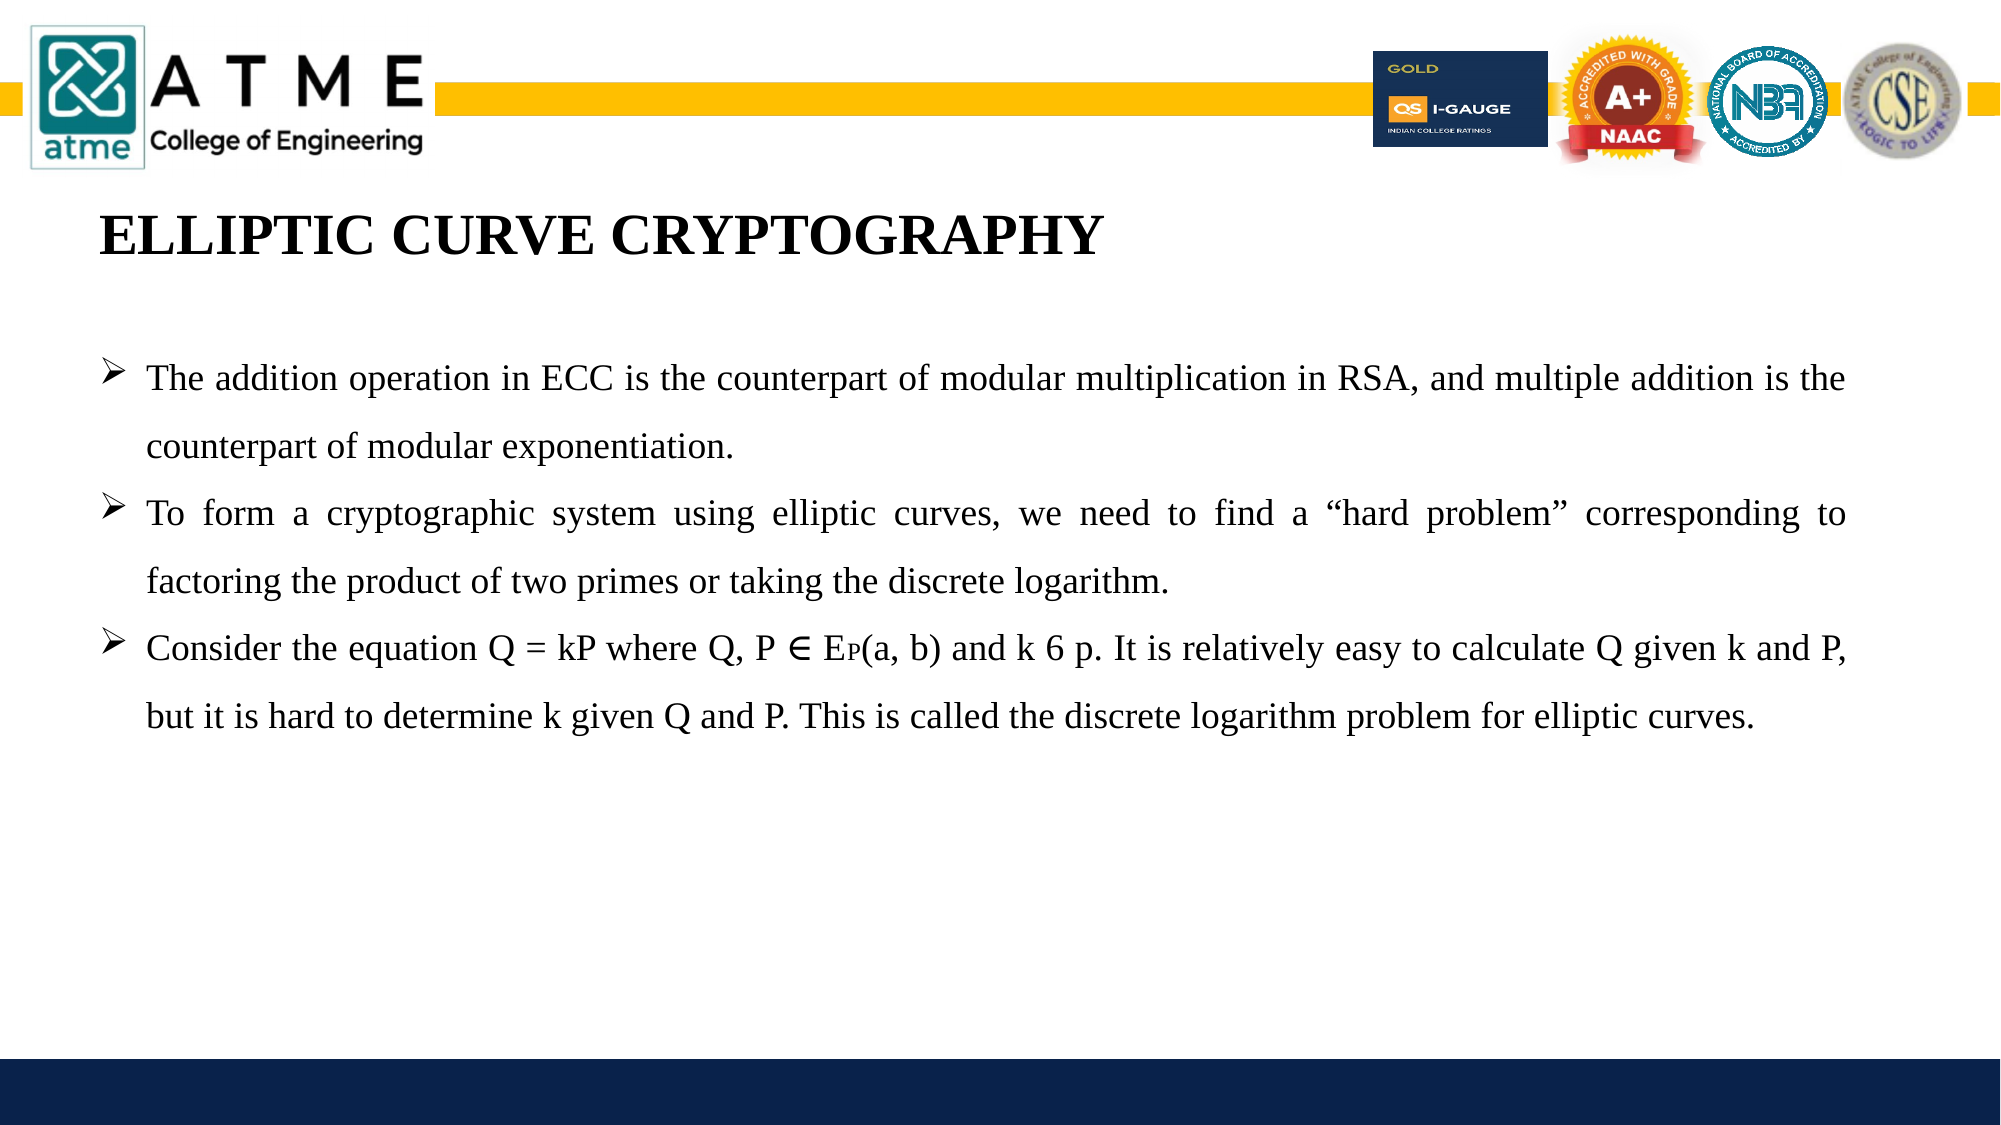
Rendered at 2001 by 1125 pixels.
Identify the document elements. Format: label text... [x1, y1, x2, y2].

text_box The addition operation in ECC is the counterpart of modular multiplication in RSA, and multiple addition is the counterpart of modular exponentiation. To form a cryptographic system using elliptic curves, we need to find a “hard problem” corresponding to factoring the product of two primes or taking the discrete logarithm. Consider the equation Q = kP where Q, P ∈ EP(a, b) and k 6 p. It is relatively easy to calculate Q given k and P, but it is hard to determine k given Q and P. This is called the discrete logarithm problem for elliptic curves. [84, 323, 1864, 744]
picture [22, 15, 435, 178]
picture [1373, 20, 1828, 180]
text_box ELLIPTIC CURVE CRYPTOGRAPHY [84, 188, 1197, 274]
picture [0, 1059, 2001, 1125]
picture [1840, 26, 1968, 176]
